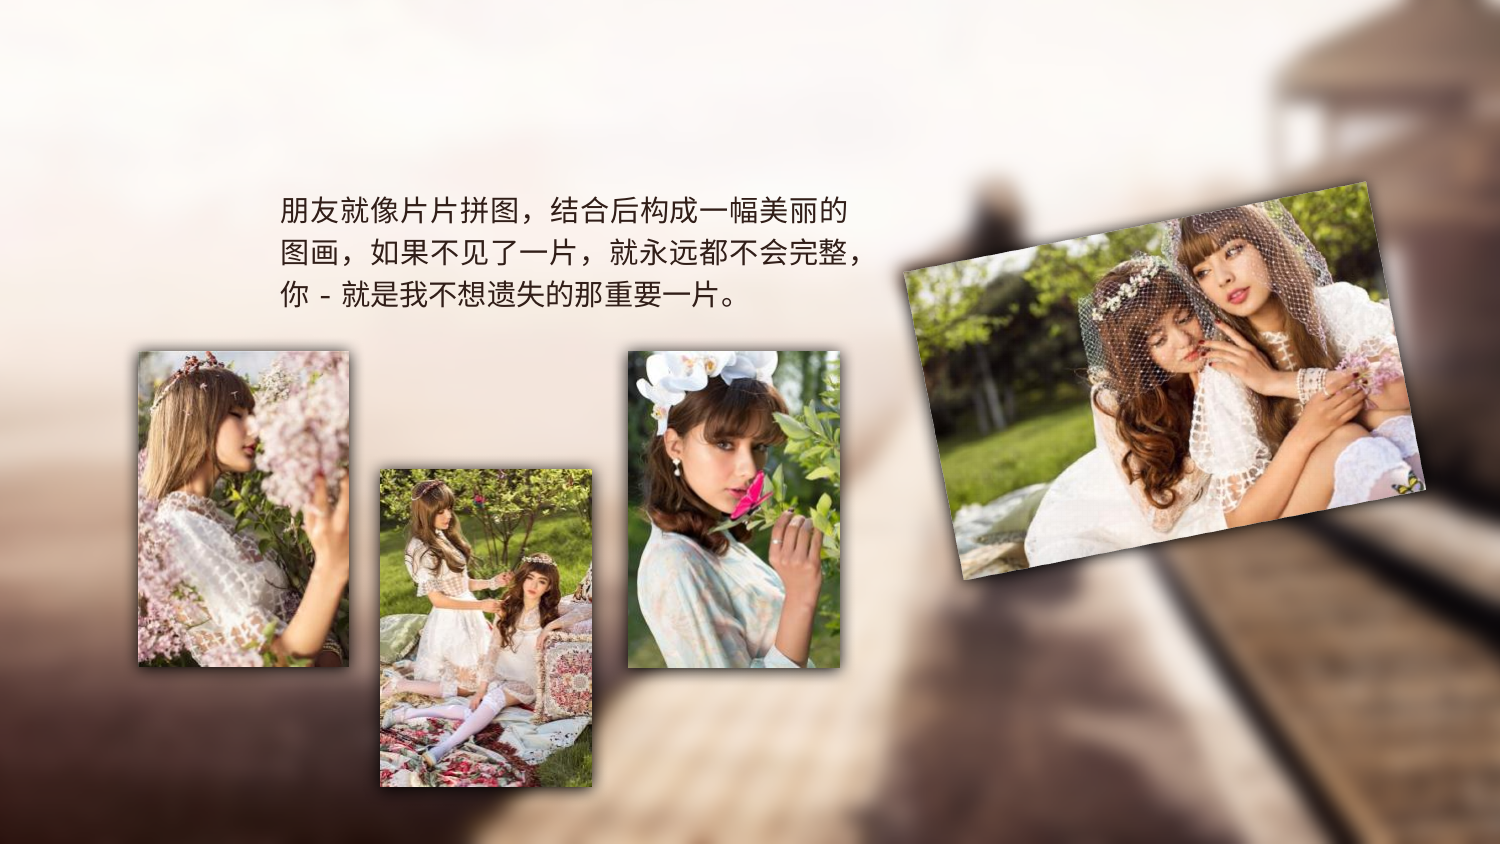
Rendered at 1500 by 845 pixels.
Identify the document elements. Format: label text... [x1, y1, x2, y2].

text_box 朋友就像片片拼图，结合后构成一幅美丽的图画，如果不见了一片，就永远都不会完整，你-就是我不想遗失的那重要一片。 [265, 177, 864, 319]
picture [0, 0, 1500, 844]
